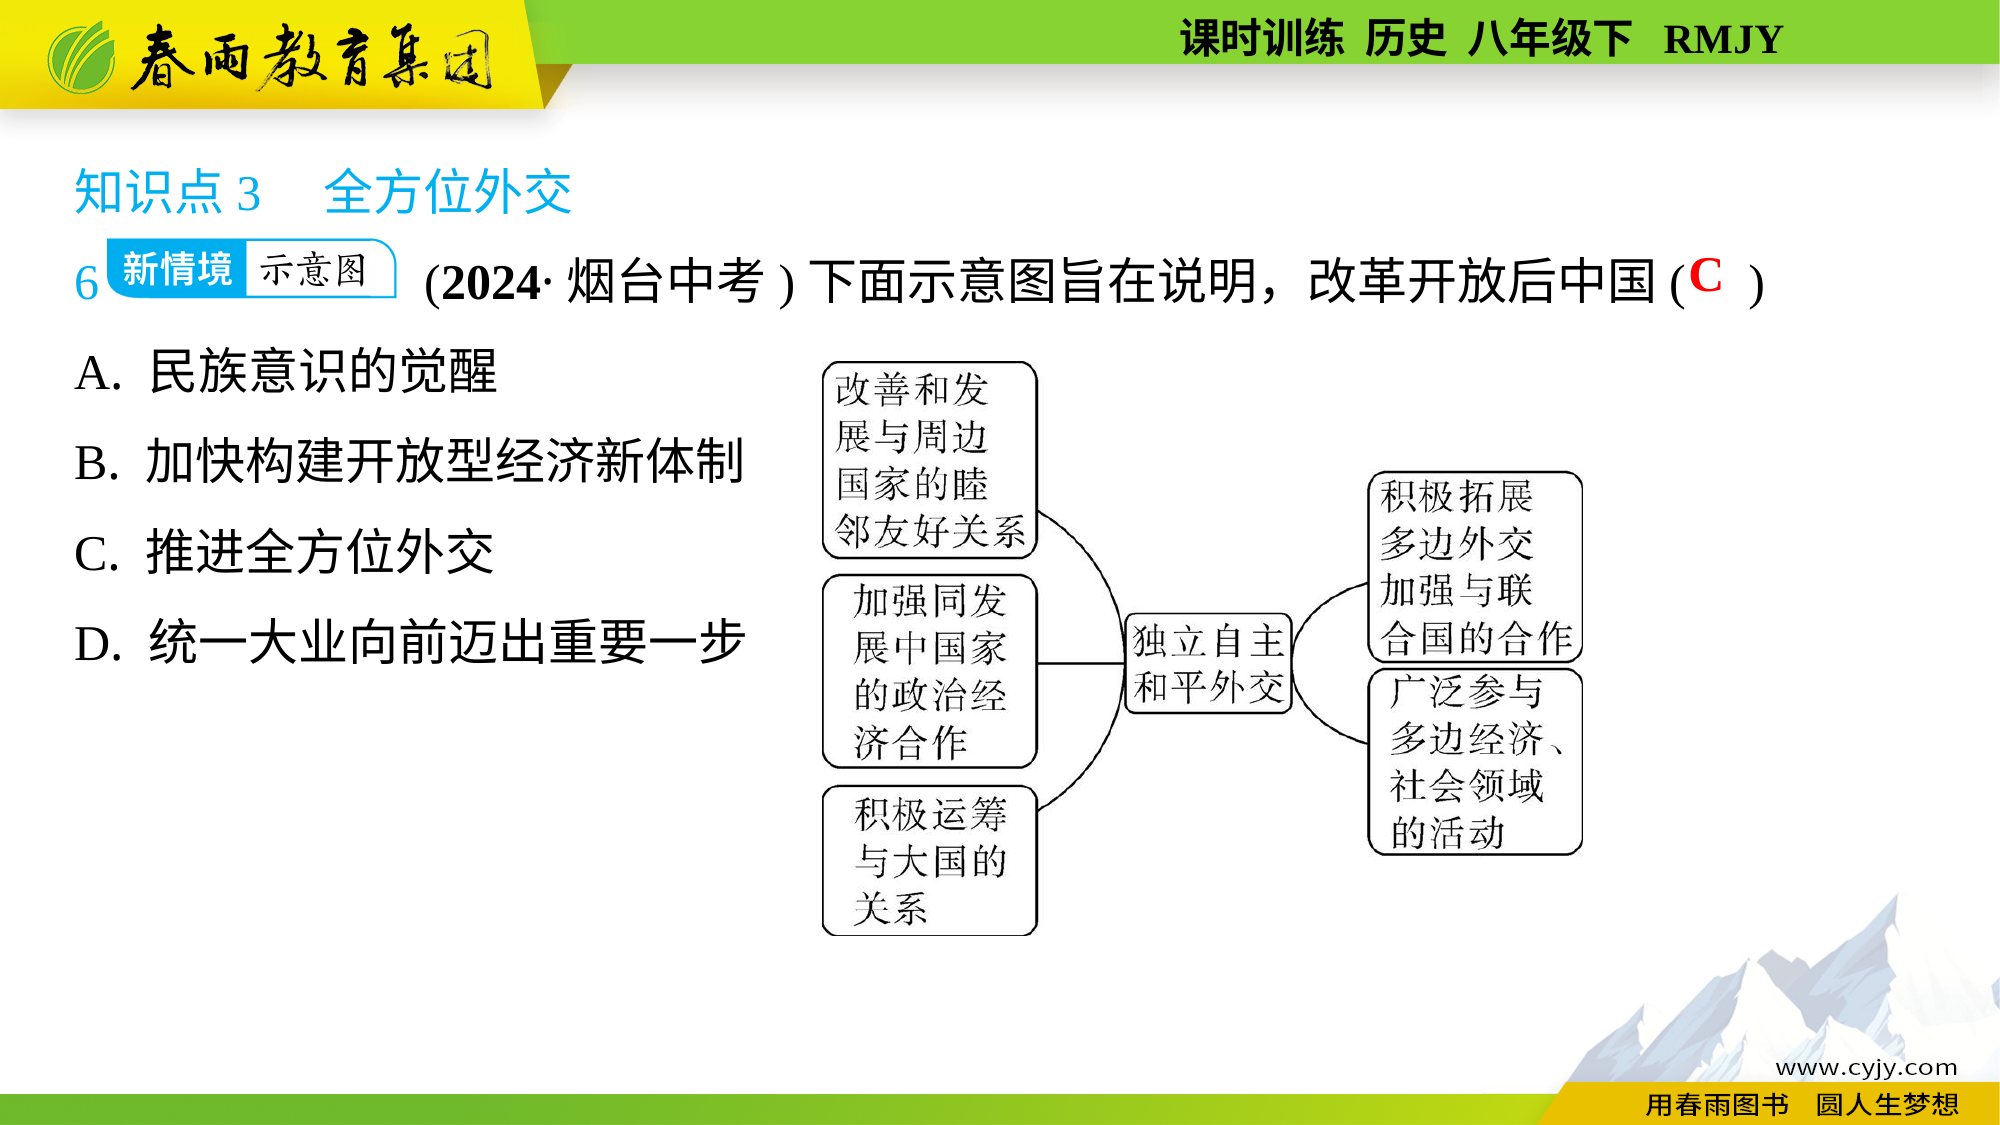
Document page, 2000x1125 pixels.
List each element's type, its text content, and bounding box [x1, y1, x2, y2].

text_box C [1673, 234, 1740, 310]
picture [0, 0, 2000, 1125]
list 知识点3 全方位外交 6 (2024·烟台中考)下面示意图旨在说明，改革开放后中国( ) A. 民族意识的觉醒 B. 加快构建开放型经济新体制 C. 推进全方位外交 D. 统一大业向前迈出重要一步 [59, 122, 1944, 683]
